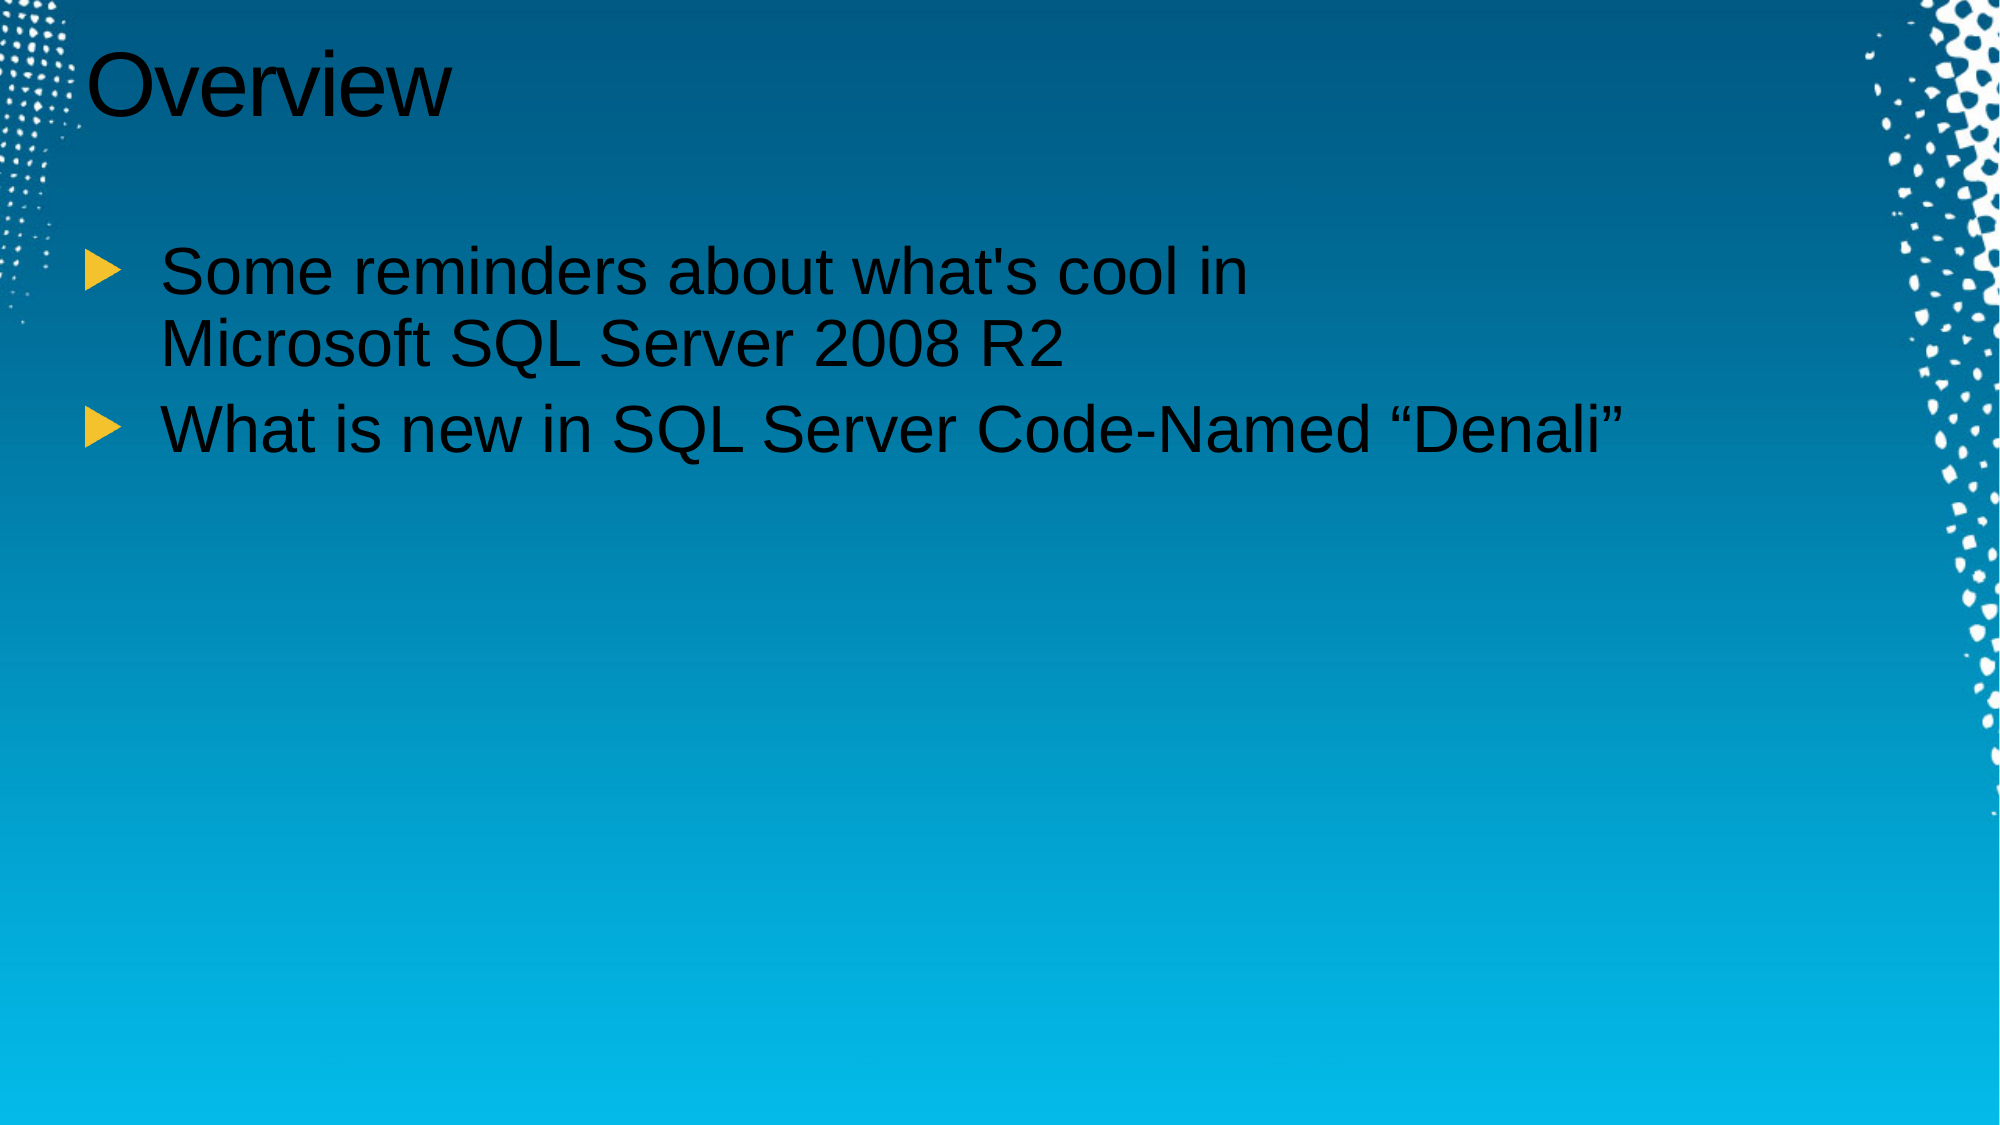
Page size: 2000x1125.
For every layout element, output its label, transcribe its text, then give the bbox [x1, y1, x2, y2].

picture [1915, 109, 1924, 119]
picture [1988, 691, 2000, 709]
picture [1983, 404, 1992, 414]
picture [1942, 465, 1958, 483]
picture [1922, 200, 1934, 207]
picture [1963, 278, 1976, 291]
picture [1990, 492, 2000, 505]
picture [34, 101, 43, 111]
picture [1984, 349, 1992, 357]
picture [1941, 324, 1952, 332]
picture [26, 57, 34, 68]
picture [1914, 164, 1923, 177]
picture [1925, 87, 1941, 99]
picture [1920, 257, 1932, 264]
picture [0, 24, 9, 33]
picture [1948, 413, 1958, 424]
picture [1955, 557, 1965, 573]
picture [1925, 141, 1935, 155]
picture [1914, 308, 1929, 326]
picture [1970, 426, 1980, 436]
picture [1946, 525, 1956, 533]
picture [1942, 269, 1953, 276]
picture [1945, 213, 1955, 220]
picture [1958, 445, 1968, 460]
picture [1898, 188, 1912, 198]
picture [1919, 367, 1930, 378]
picture [1928, 399, 1939, 415]
picture [1921, 0, 1934, 8]
picture [1982, 714, 1993, 729]
picture [1960, 392, 1970, 403]
picture [1963, 535, 1977, 550]
picture [1978, 517, 1987, 527]
picture [1992, 438, 2000, 448]
picture [29, 27, 38, 38]
list Some reminders about what's cool in Microsoft SQL Server 2008 R2 What is new in SQL Server Code-Named “Denali” [85, 237, 1914, 650]
picture [1911, 223, 1918, 230]
picture [1950, 359, 1960, 366]
picture [17, 129, 23, 136]
picture [31, 131, 37, 138]
picture [1892, 212, 1902, 216]
picture [1938, 122, 1950, 133]
picture [1991, 747, 2000, 765]
picture [1968, 481, 1978, 492]
picture [33, 116, 40, 124]
title Overview [85, 37, 1914, 138]
picture [1935, 177, 1945, 189]
picture [3, 10, 11, 18]
picture [0, 155, 5, 163]
picture [30, 14, 40, 23]
picture [41, 59, 48, 67]
picture [16, 22, 23, 34]
picture [1929, 27, 1945, 45]
picture [1955, 246, 1965, 256]
picture [1974, 683, 1985, 694]
picture [1935, 431, 1946, 449]
picture [1914, 274, 1920, 291]
picture [6, 97, 12, 105]
picture [1957, 187, 1971, 200]
picture [18, 13, 26, 19]
picture [1963, 589, 1976, 607]
picture [1972, 570, 1986, 583]
picture [18, 0, 29, 6]
picture [1973, 368, 1982, 380]
picture [1994, 382, 2000, 391]
picture [42, 31, 53, 39]
picture [24, 72, 32, 79]
picture [1991, 637, 2000, 652]
picture [1979, 657, 1995, 676]
picture [1889, 152, 1901, 166]
picture [1963, 335, 1972, 344]
picture [45, 16, 55, 24]
picture [16, 143, 21, 151]
picture [1926, 344, 1939, 358]
picture [86, 250, 119, 289]
picture [56, 47, 64, 55]
picture [1935, 379, 1948, 391]
picture [1993, 321, 2000, 339]
picture [13, 41, 25, 49]
picture [0, 40, 9, 45]
picture [11, 55, 21, 64]
picture [10, 69, 17, 78]
picture [33, 88, 42, 97]
picture [1953, 301, 1962, 312]
picture [1932, 235, 1943, 241]
picture [43, 42, 49, 53]
picture [1935, 0, 2000, 306]
picture [1988, 547, 2000, 561]
picture [28, 42, 36, 53]
picture [1981, 604, 2000, 620]
picture [38, 74, 47, 80]
picture [55, 62, 62, 69]
picture [1995, 582, 2000, 595]
picture [1952, 502, 1967, 516]
picture [1969, 625, 1985, 642]
picture [1980, 460, 1987, 469]
picture [47, 0, 57, 10]
picture [86, 407, 119, 446]
picture [1972, 312, 1985, 322]
picture [33, 0, 42, 10]
picture [1930, 291, 1941, 297]
picture [9, 84, 15, 91]
picture [58, 32, 66, 41]
picture [54, 76, 60, 83]
picture [1946, 155, 1961, 167]
